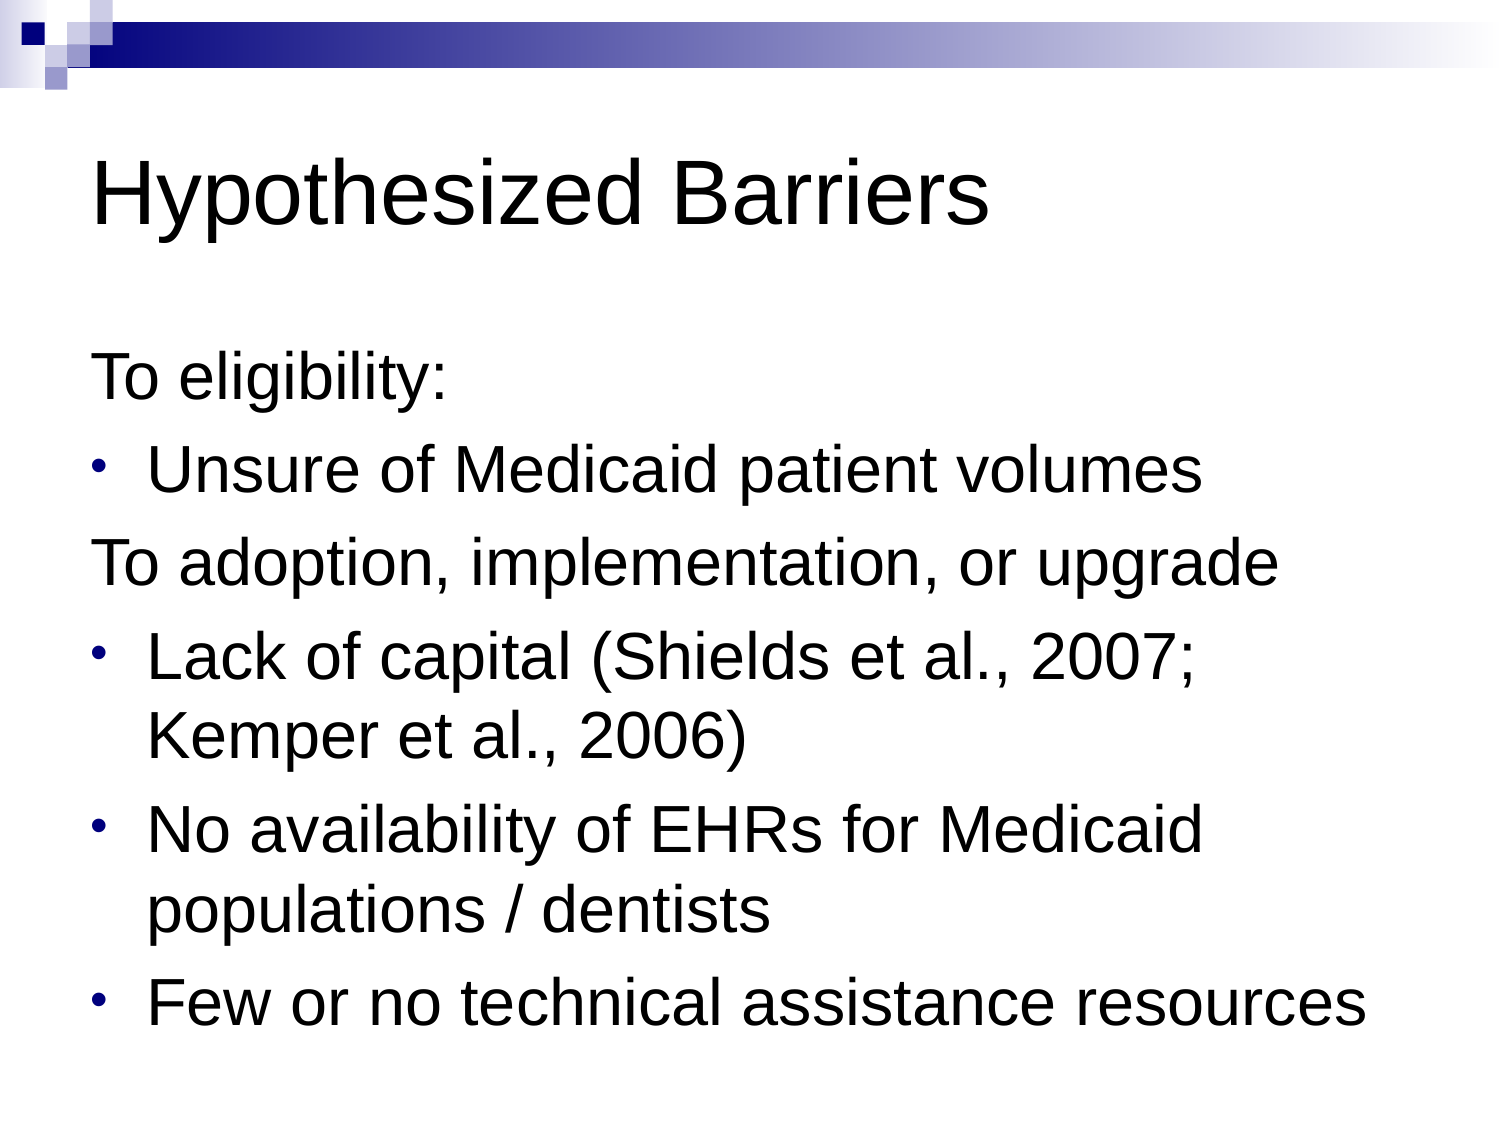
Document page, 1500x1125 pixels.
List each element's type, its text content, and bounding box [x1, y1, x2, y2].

title Hypothesized Barriers [75, 75, 1425, 300]
list To eligibility: Unsure of Medicaid patient volumes To adoption, implementation, or upgrade Lack of capital (Shields et al., 2007; Kemper et al., 2006) No availability of EHRs for Medicaid populations / dentists Few or no technical assistance resources [75, 324, 1425, 963]
